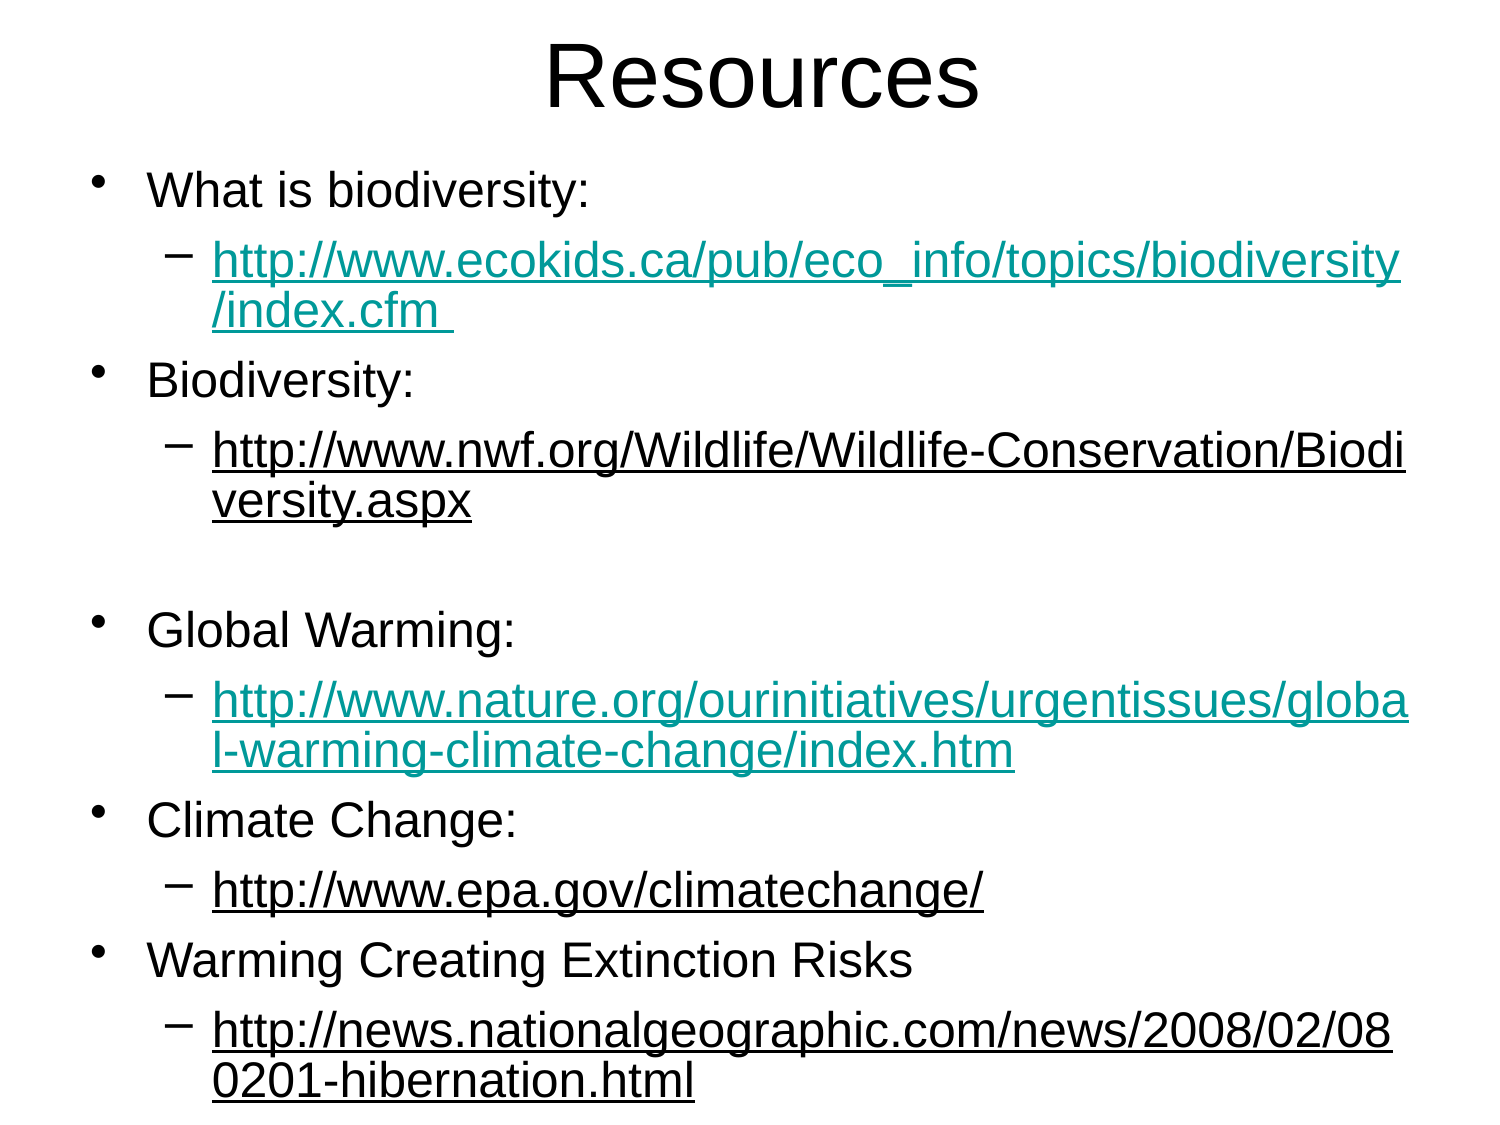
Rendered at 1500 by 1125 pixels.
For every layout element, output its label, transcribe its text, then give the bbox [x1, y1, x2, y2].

title Resources [87, 24, 1438, 118]
list What is biodiversity: http://www.ecokids.ca/pub/eco_info/topics/biodiversity/index.cfm Biodiversity: http://www.nwf.org/Wildlife/Wildlife-Conservation/Biodiversity.aspx Global Warming: http://www.nature.org/ourinitiatives/urgentissues/global-warming-climate-change/index.htm Climate Change: http://www.epa.gov/climatechange/ Warming Creating Extinction Risks http://news.nationalgeographic.com/news/2008/02/080201-hibernation.html [75, 149, 1425, 1100]
